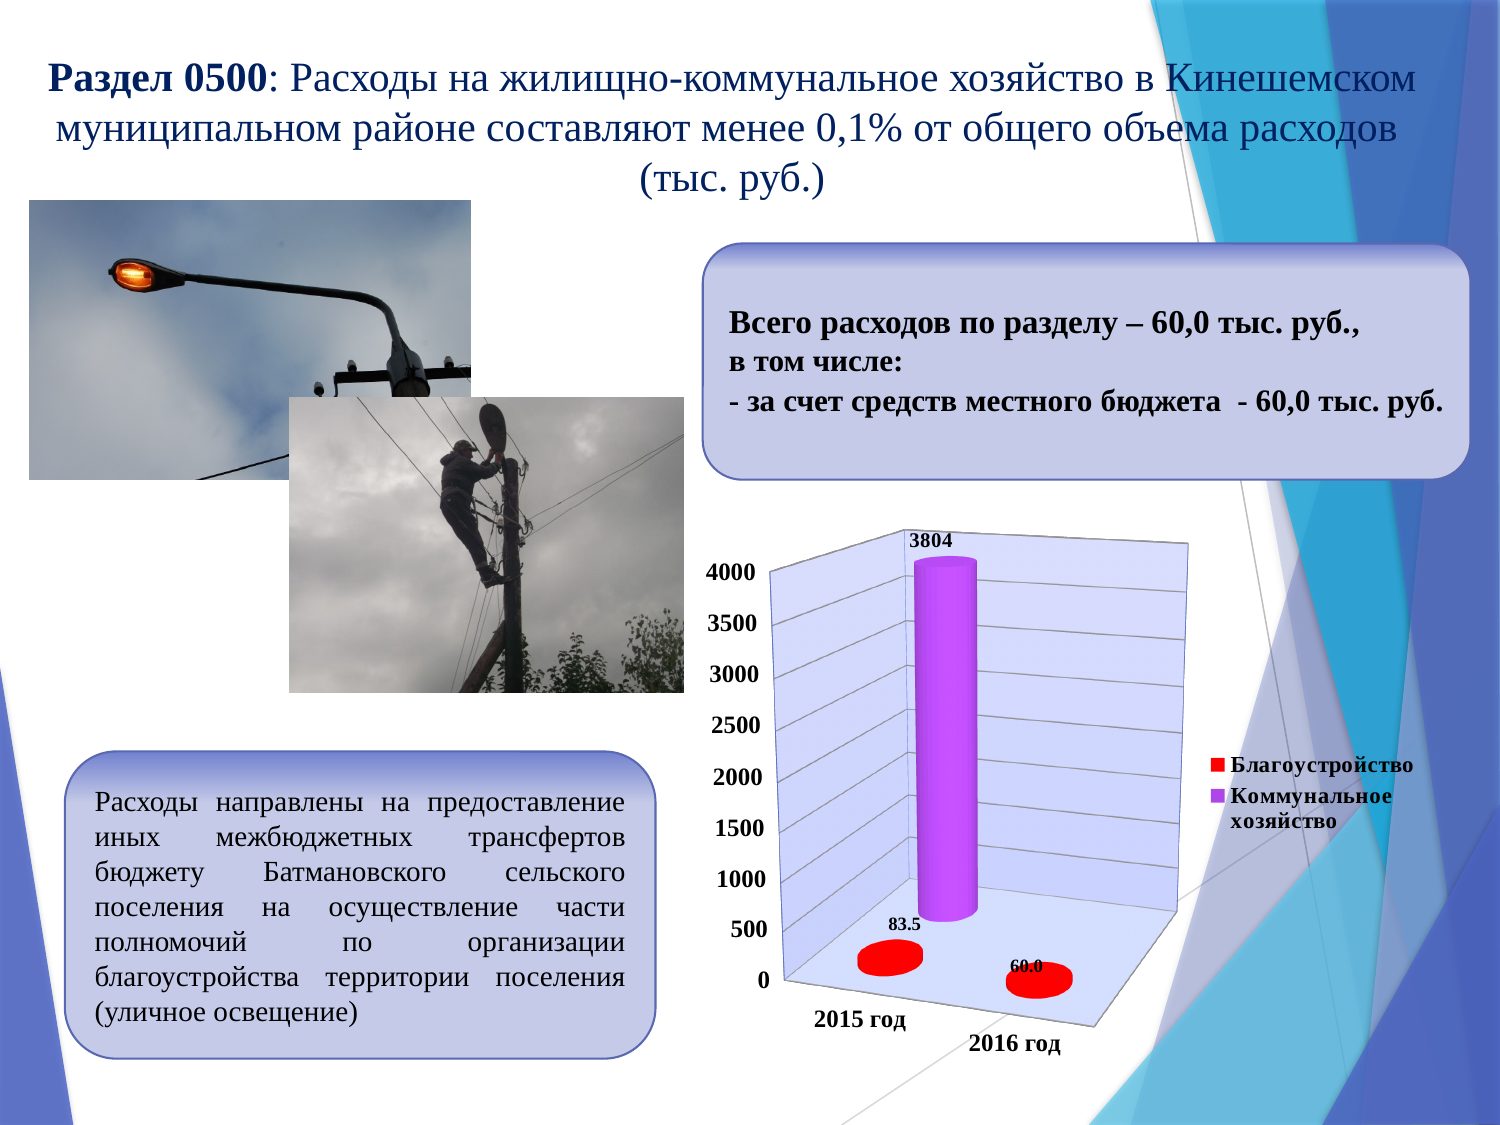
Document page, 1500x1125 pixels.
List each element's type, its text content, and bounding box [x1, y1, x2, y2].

text_box Расходы направлены на предоставление иных межбюджетных трансфертов бюджету Батмановского сельского поселения на осуществление части полномочий по организации благоустройства территории поселения (уличное освещение) [63, 750, 657, 1060]
picture [28, 200, 685, 694]
text_box Всего расходов по разделу – 60,0 тыс. руб., в том числе: - за счет средств местного бюджета - 60,0 тыс. руб. [701, 242, 1472, 481]
text_box Раздел 0500: Расходы на жилищно-коммунальное хозяйство в Кинешемском муниципальном районе составляют менее 0,1% от общего объема расходов (тыс. руб.) [29, 42, 1436, 208]
chart [690, 514, 1436, 1071]
